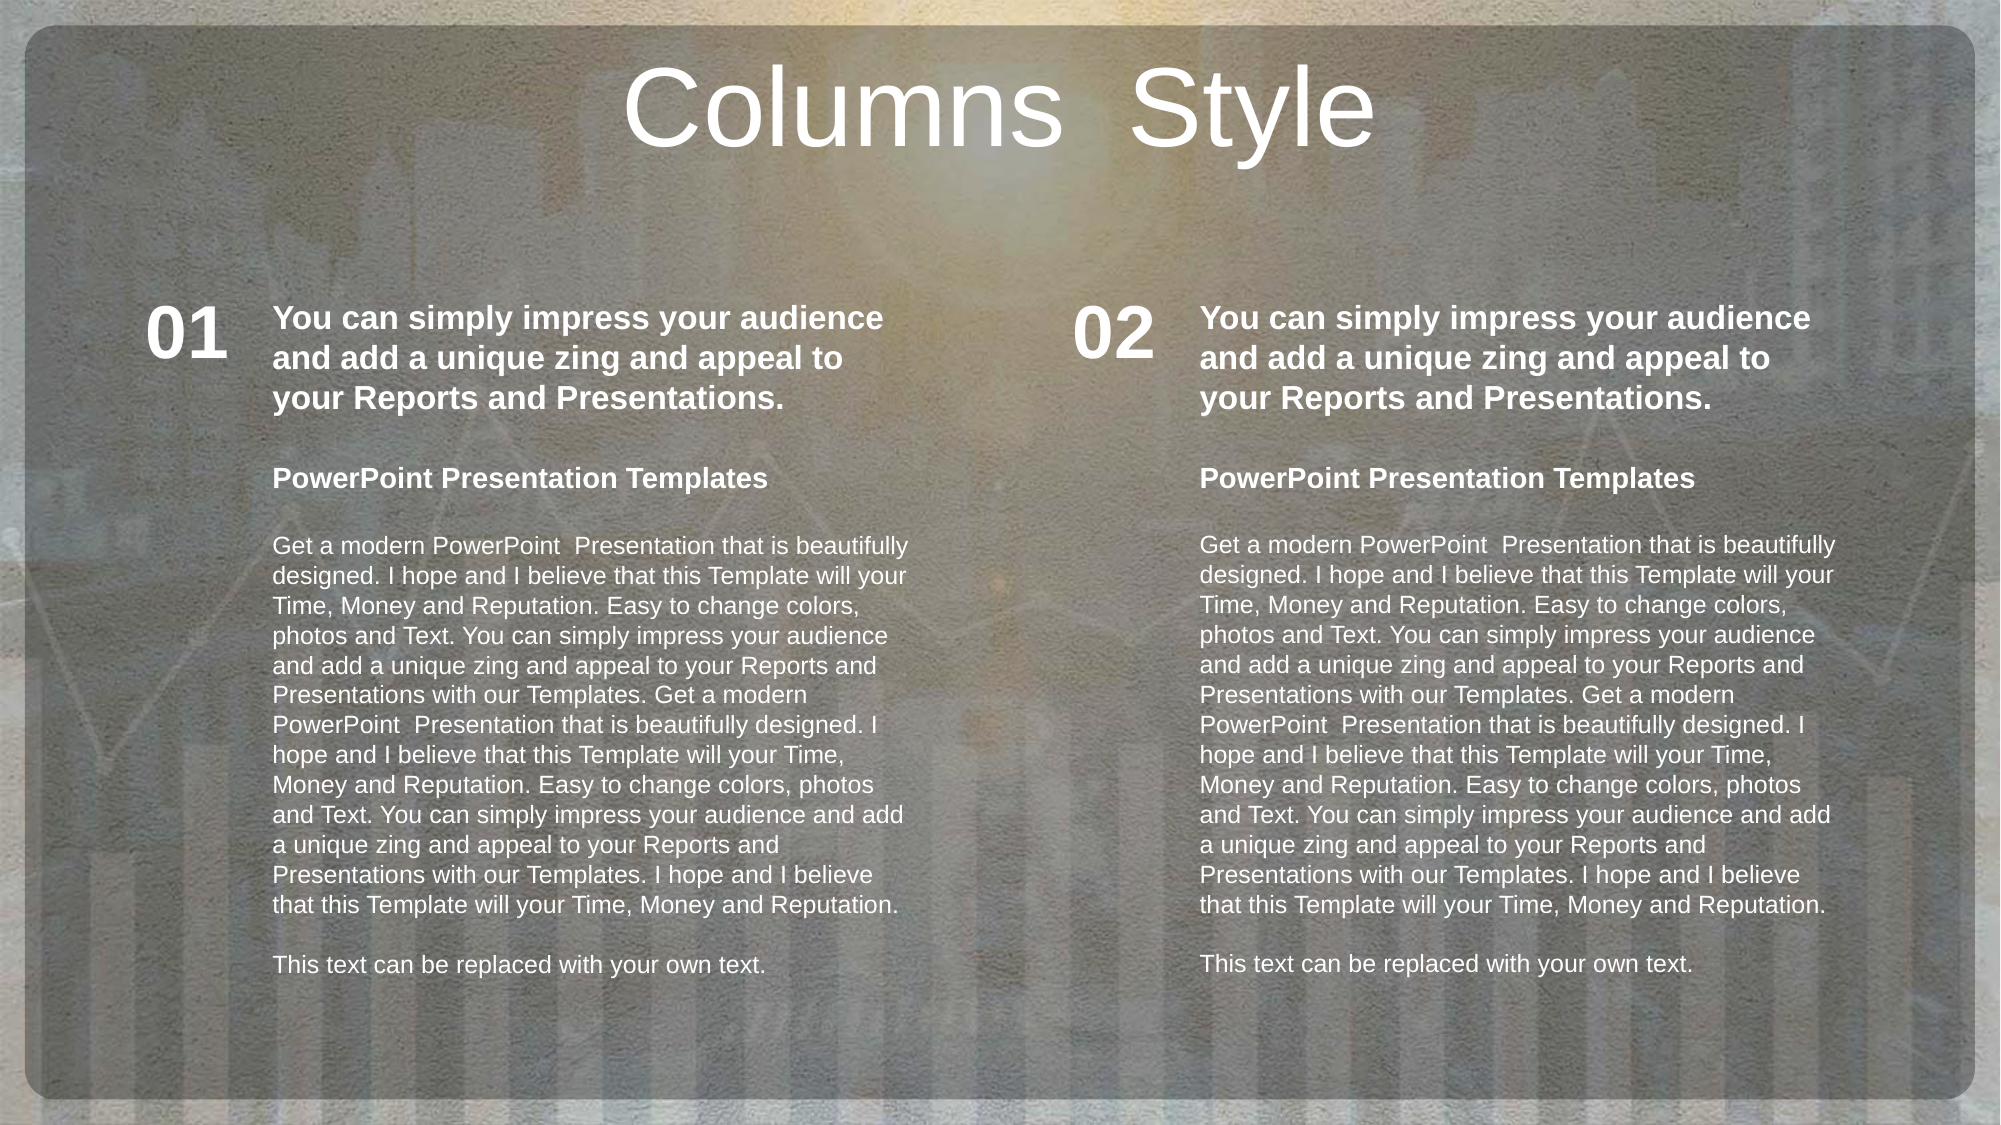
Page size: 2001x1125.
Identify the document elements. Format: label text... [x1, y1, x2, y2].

text_box Columns Style [0, 26, 2000, 176]
text_box You can simply impress your audience and add a unique zing and appeal to your Reports and Presentations. [1184, 288, 1862, 424]
text_box Get a modern PowerPoint Presentation that is beautifully designed. I hope and I believe that this Template will your Time, Money and Reputation. Easy to change colors, photos and Text. You can simply impress your audience and add a unique zing and appeal to your Reports and Presentations with our Templates. Get a modern PowerPoint Presentation that is beautifully designed. I hope and I believe that this Template will your Time, Money and Reputation. Easy to change colors, photos and Text. You can simply impress your audience and add a unique zing and appeal to your Reports and Presentations with our Templates. I hope and I believe that this Template will your Time, Money and Reputation. This text can be replaced with your own text. [257, 521, 935, 986]
text_box PowerPoint Presentation Templates [257, 452, 935, 503]
picture [0, 0, 2001, 1125]
text_box You can simply impress your audience and add a unique zing and appeal to your Reports and Presentations. [257, 289, 935, 424]
text_box PowerPoint Presentation Templates [1184, 451, 1862, 502]
text_box Get a modern PowerPoint Presentation that is beautifully designed. I hope and I believe that this Template will your Time, Money and Reputation. Easy to change colors, photos and Text. You can simply impress your audience and add a unique zing and appeal to your Reports and Presentations with our Templates. Get a modern PowerPoint Presentation that is beautifully designed. I hope and I believe that this Template will your Time, Money and Reputation. Easy to change colors, photos and Text. You can simply impress your audience and add a unique zing and appeal to your Reports and Presentations with our Templates. I hope and I believe that this Template will your Time, Money and Reputation. This text can be replaced with your own text. [1184, 521, 1862, 986]
text_box 02 [1057, 276, 1185, 381]
text_box [23, 176, 1976, 1101]
text_box 01 [130, 276, 258, 381]
